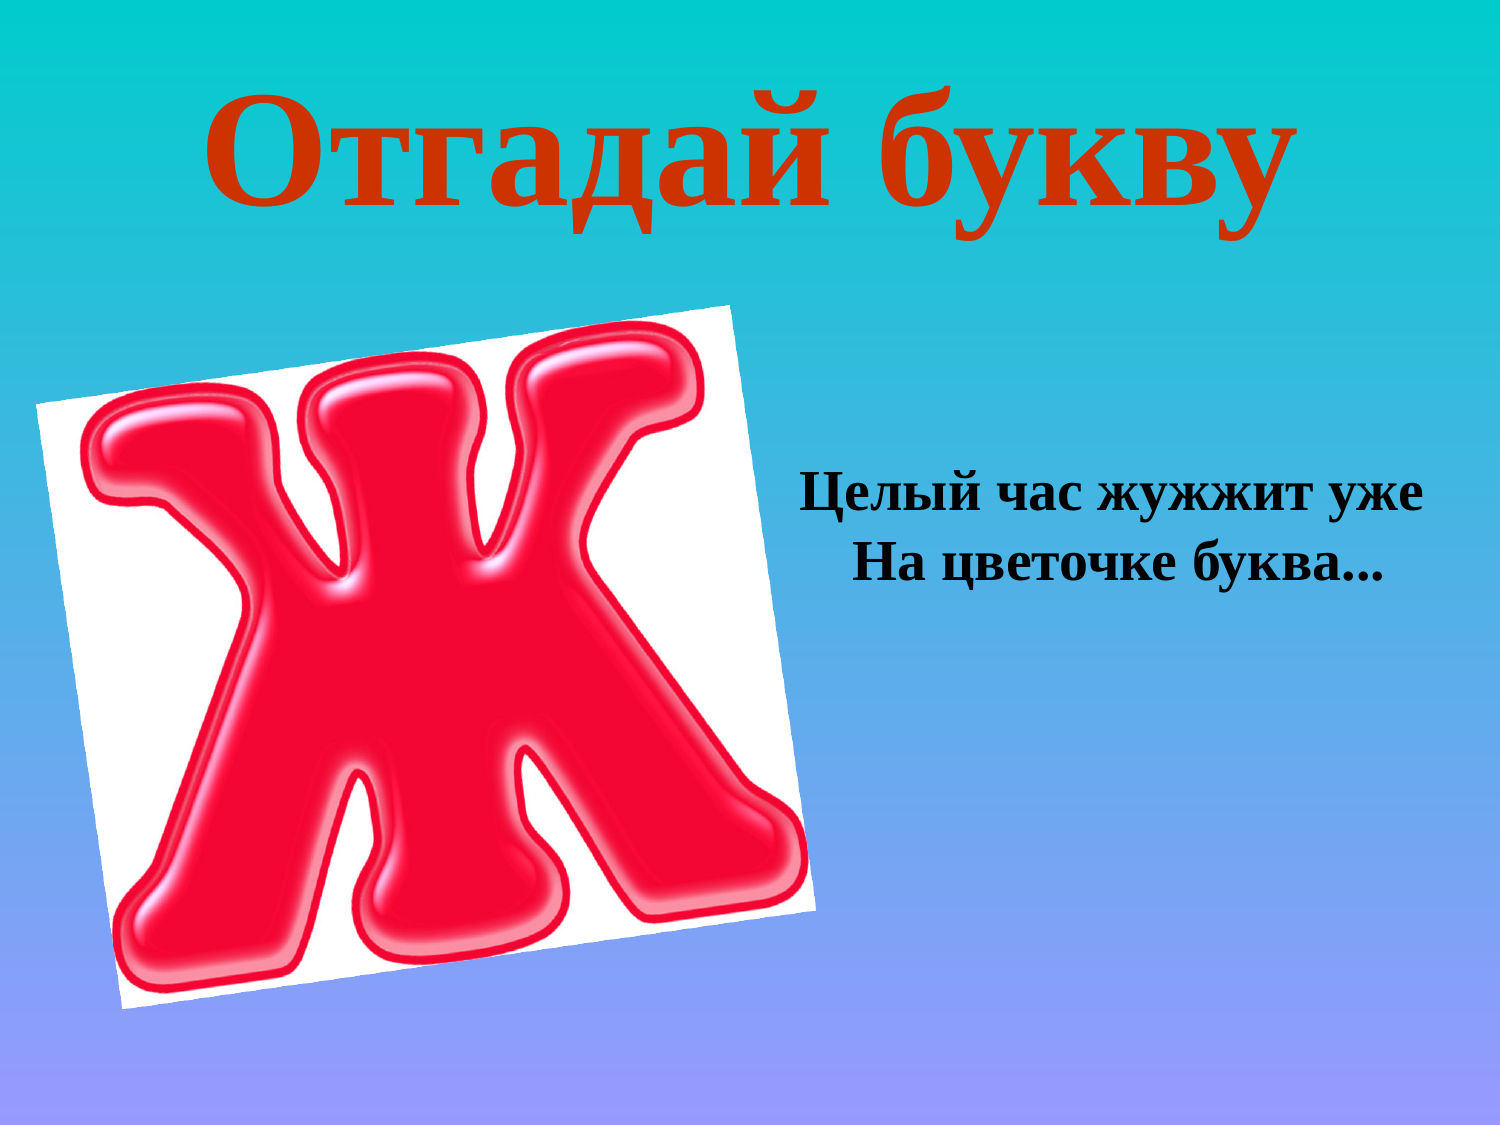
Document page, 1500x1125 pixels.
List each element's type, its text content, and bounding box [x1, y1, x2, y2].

picture [37, 305, 815, 1009]
title Отгадай букву [75, 45, 1425, 233]
list Целый час жужжит уже На цветочке буква... [780, 445, 1500, 645]
